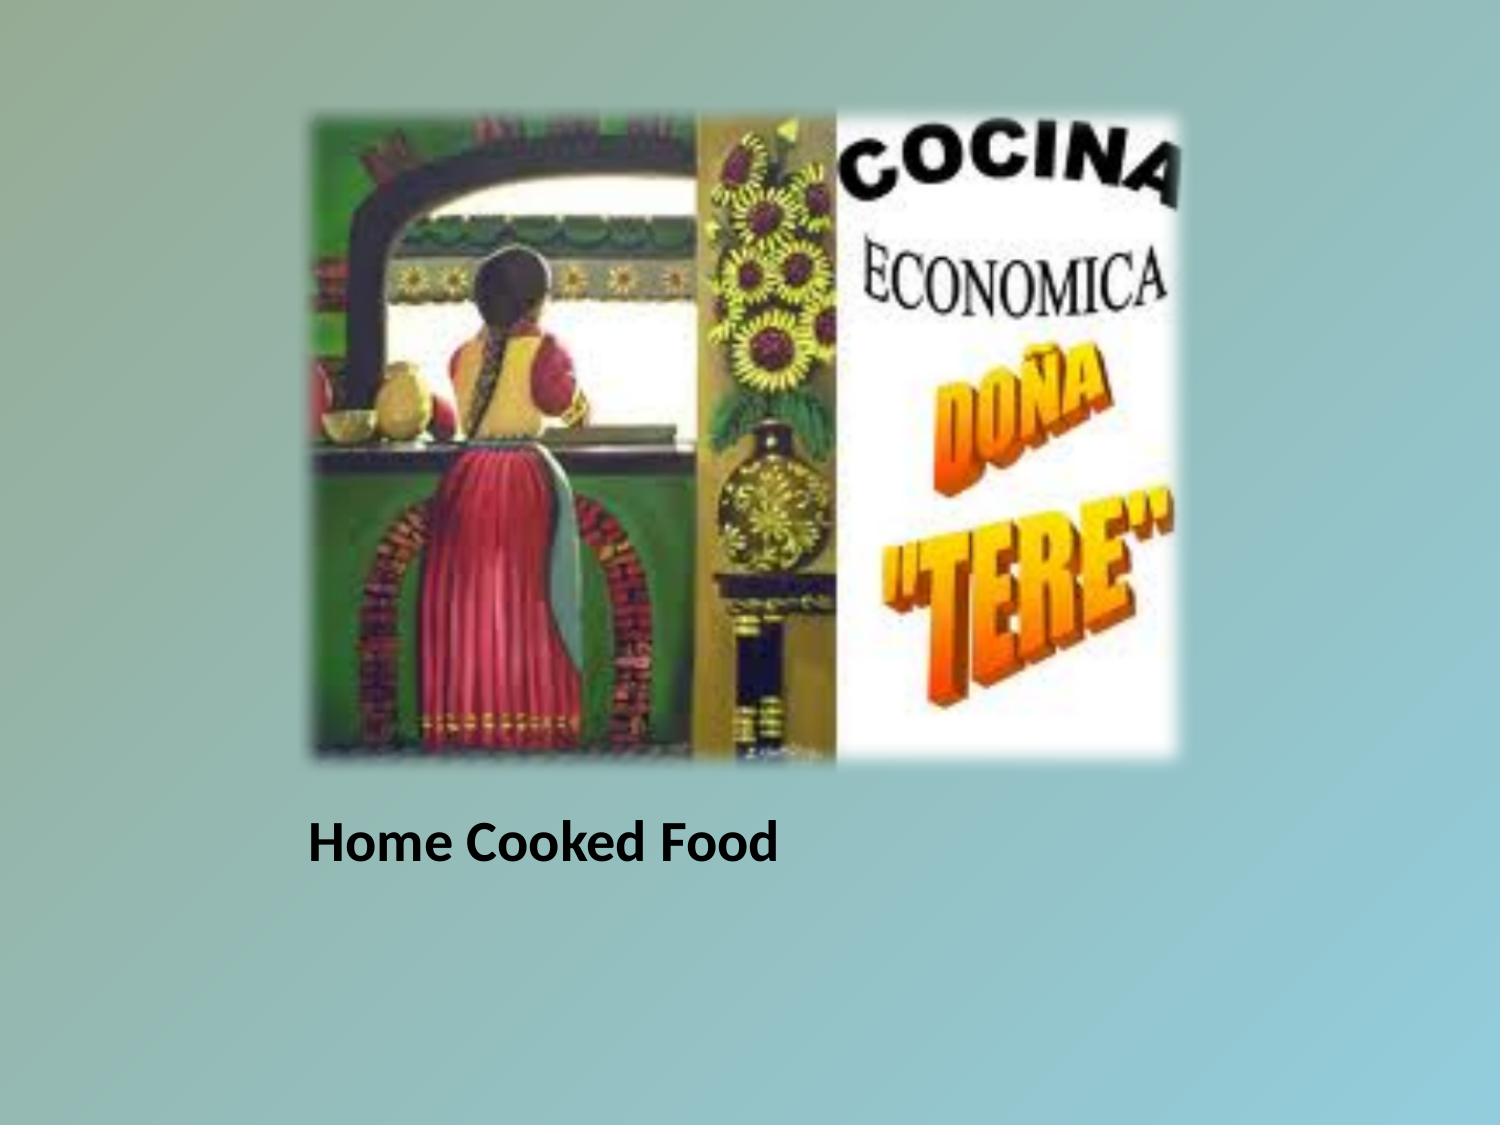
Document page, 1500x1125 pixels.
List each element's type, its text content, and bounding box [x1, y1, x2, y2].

title Home Cooked Food [294, 787, 1194, 881]
picture [293, 100, 1195, 776]
